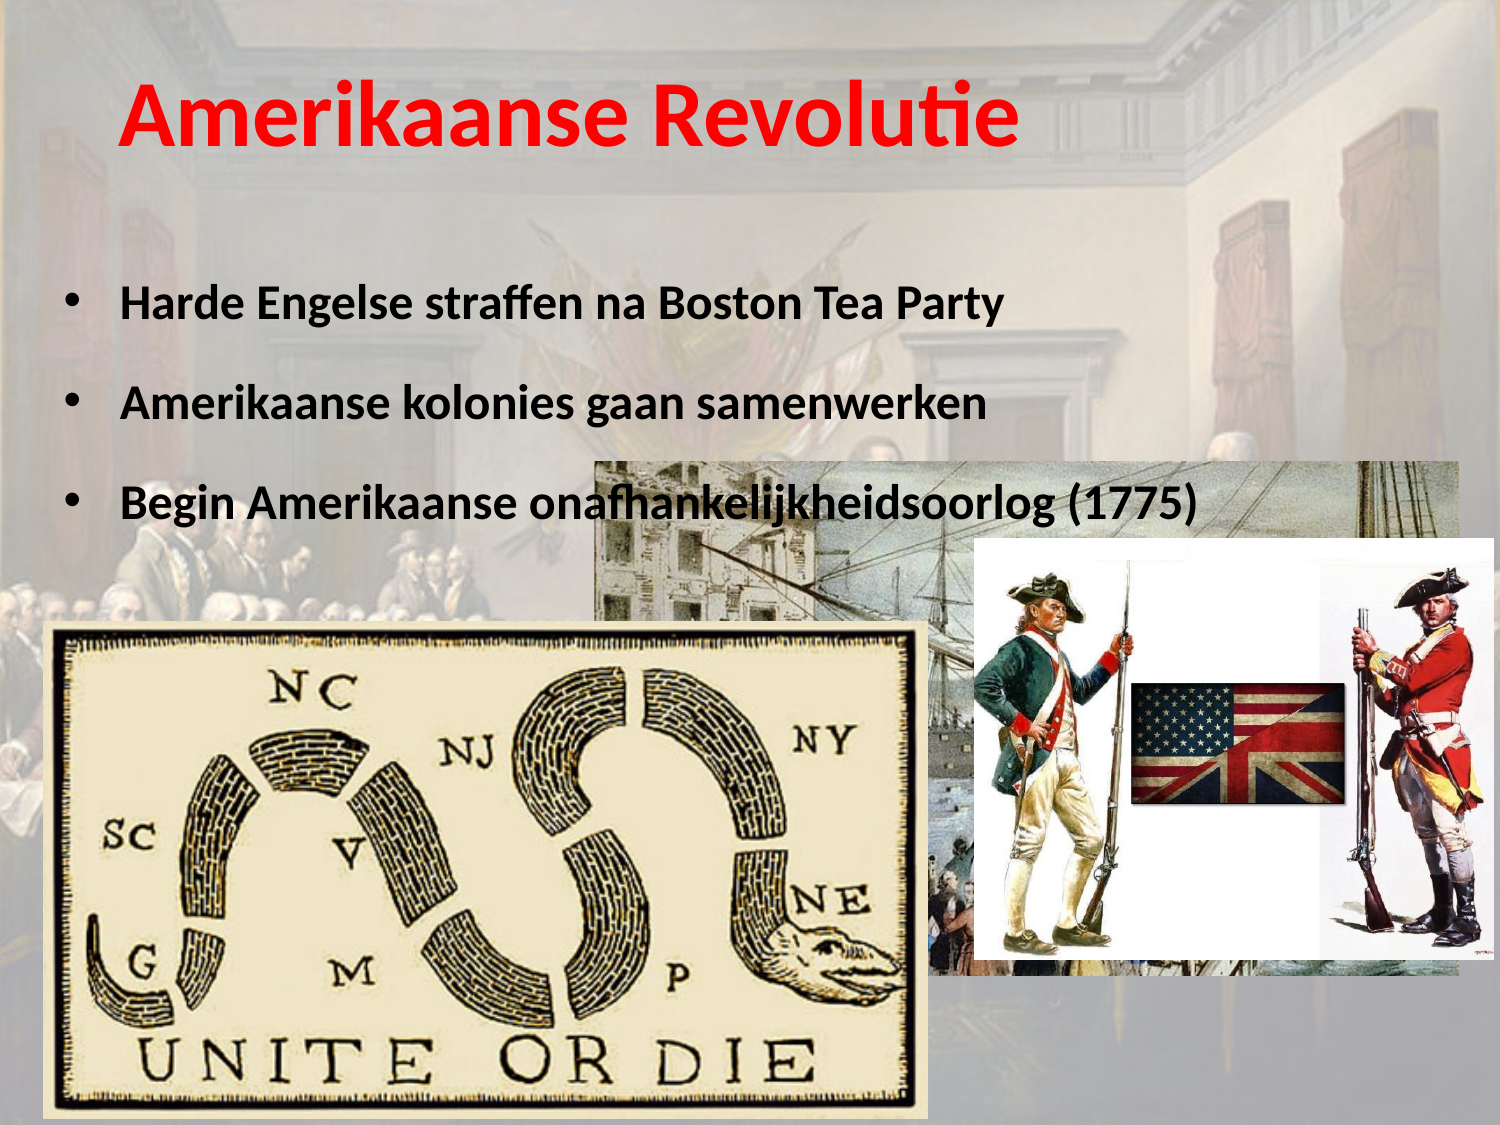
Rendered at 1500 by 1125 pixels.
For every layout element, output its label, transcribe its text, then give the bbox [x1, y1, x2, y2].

text_box Harde Engelse straffen na Boston Tea Party Amerikaanse kolonies gaan samenwerken Begin Amerikaanse onafhankelijkheidsoorlog (1775) [48, 231, 1226, 587]
picture [43, 460, 1494, 1119]
text_box Amerikaanse Revolutie [74, 44, 1065, 197]
